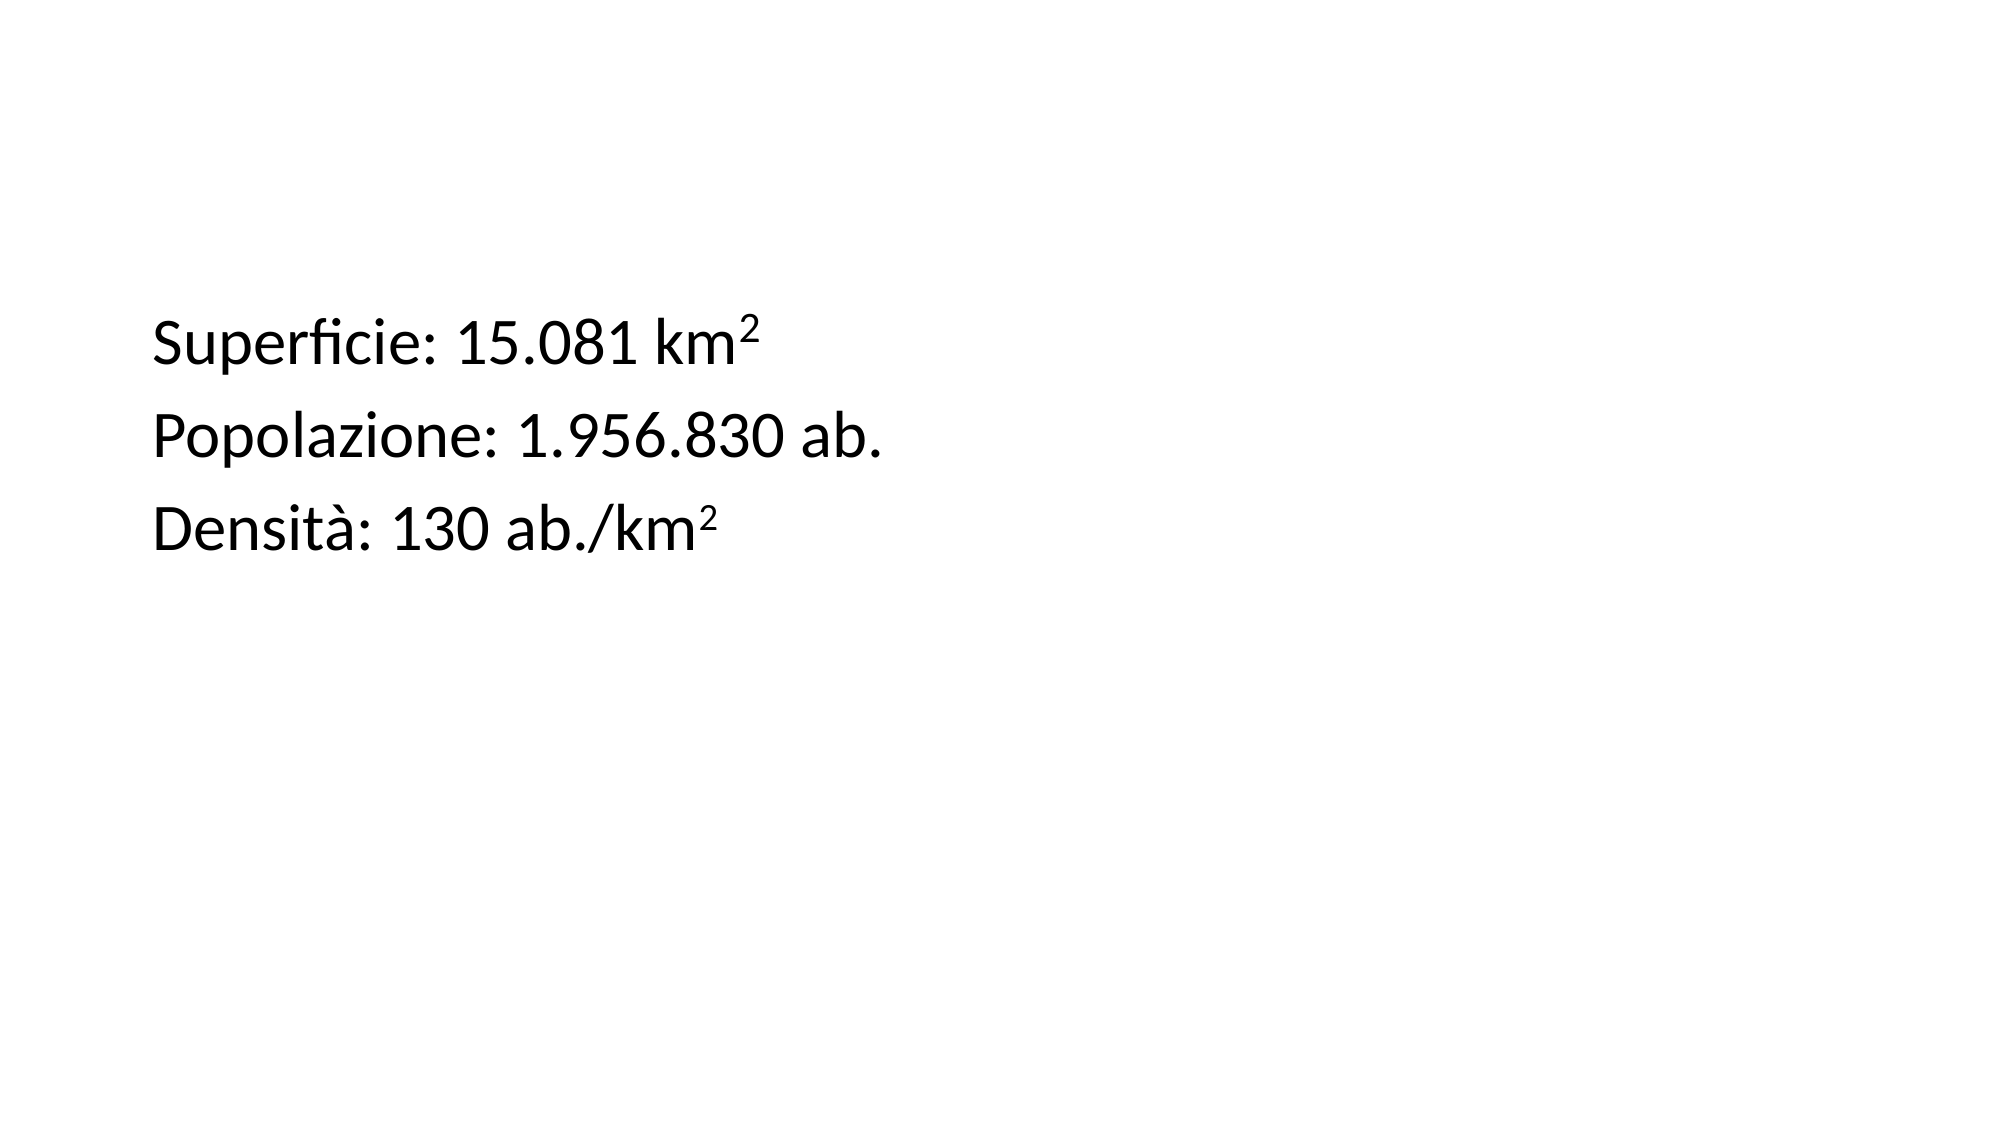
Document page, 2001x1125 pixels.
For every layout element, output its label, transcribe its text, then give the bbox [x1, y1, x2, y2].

list Superficie: 15.081 km2 Popolazione: 1.956.830 ab. Densità: 130 ab./km2 [137, 299, 1863, 1014]
